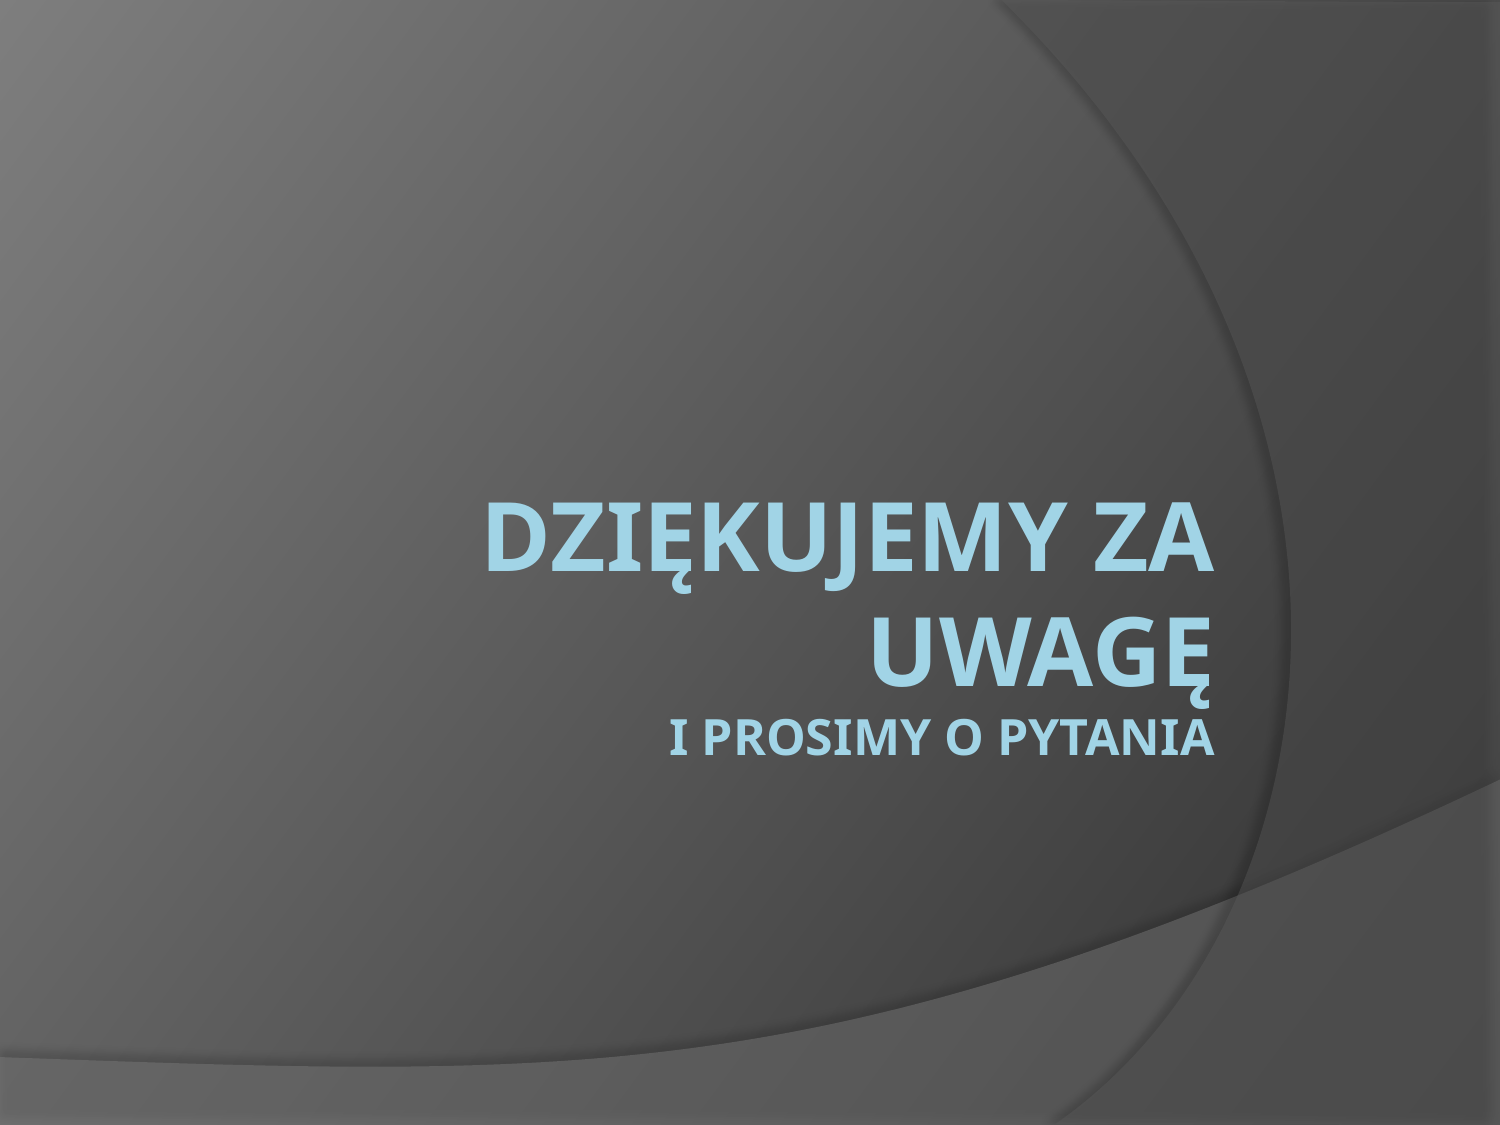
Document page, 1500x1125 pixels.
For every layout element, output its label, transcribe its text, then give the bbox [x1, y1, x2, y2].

title Dziękujemy za uwagę I prosimy o pytania [159, 468, 1223, 846]
